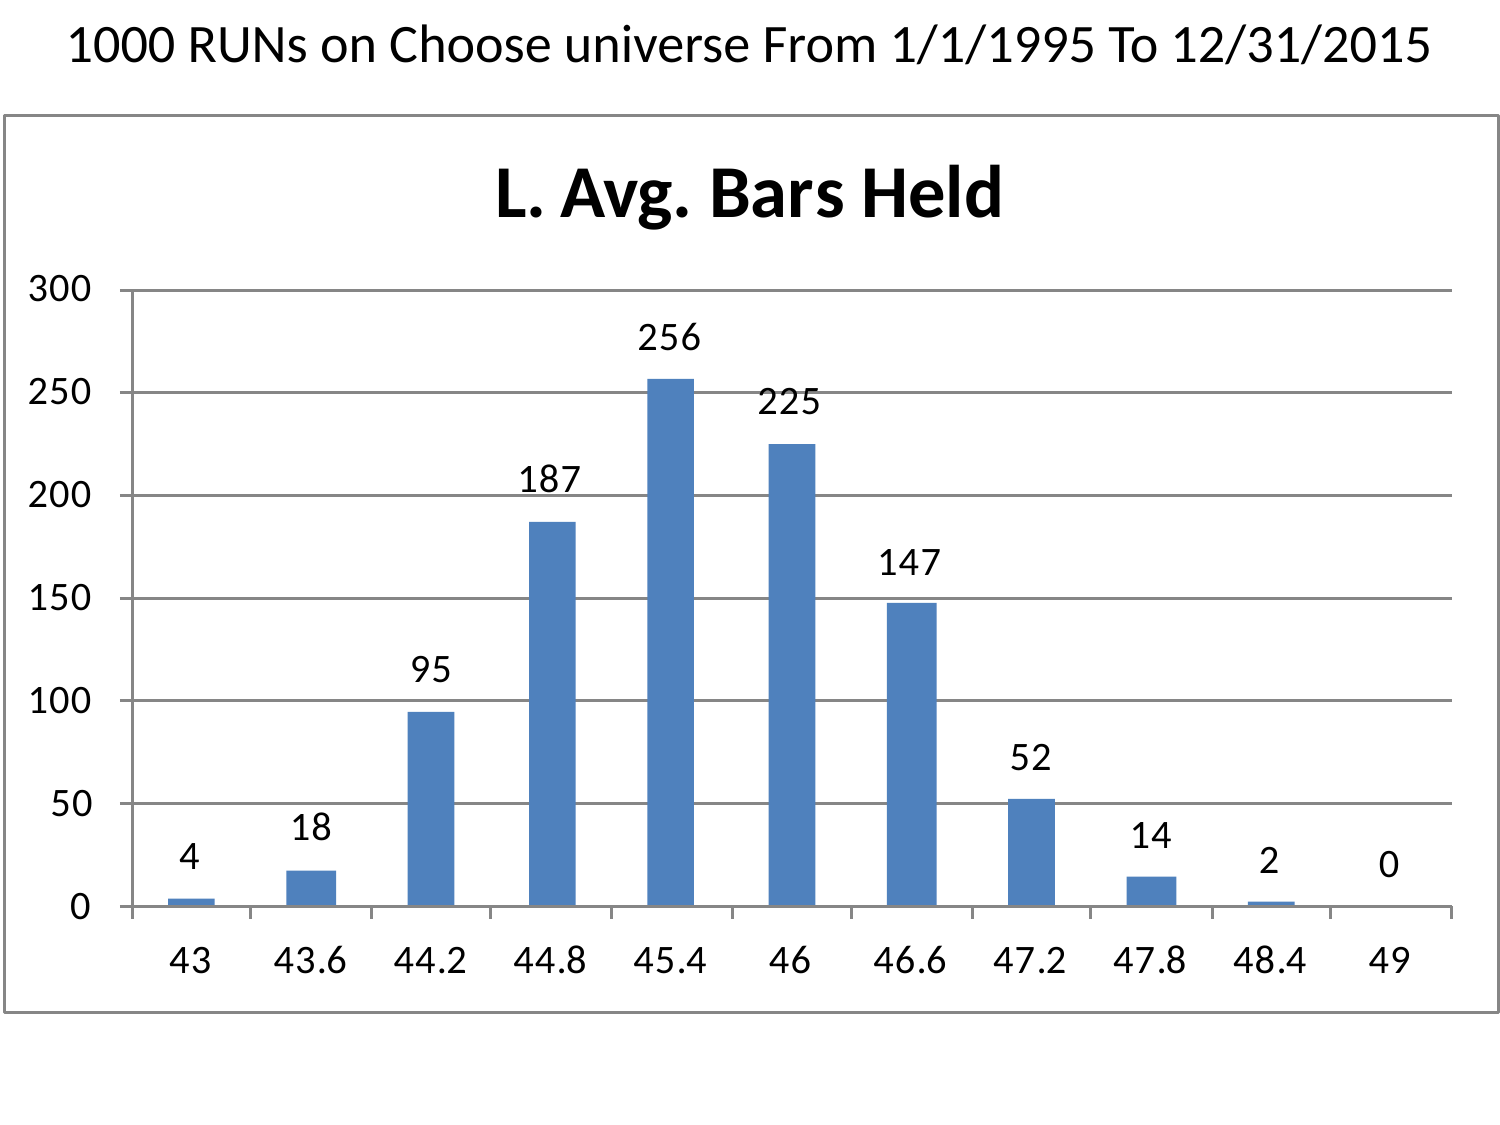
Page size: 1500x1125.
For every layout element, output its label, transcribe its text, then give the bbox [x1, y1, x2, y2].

text_box 1000 RUNs on Choose universe From 1/1/1995 To 12/31/2015 [0, 0, 1500, 81]
picture [0, 110, 1500, 1014]
